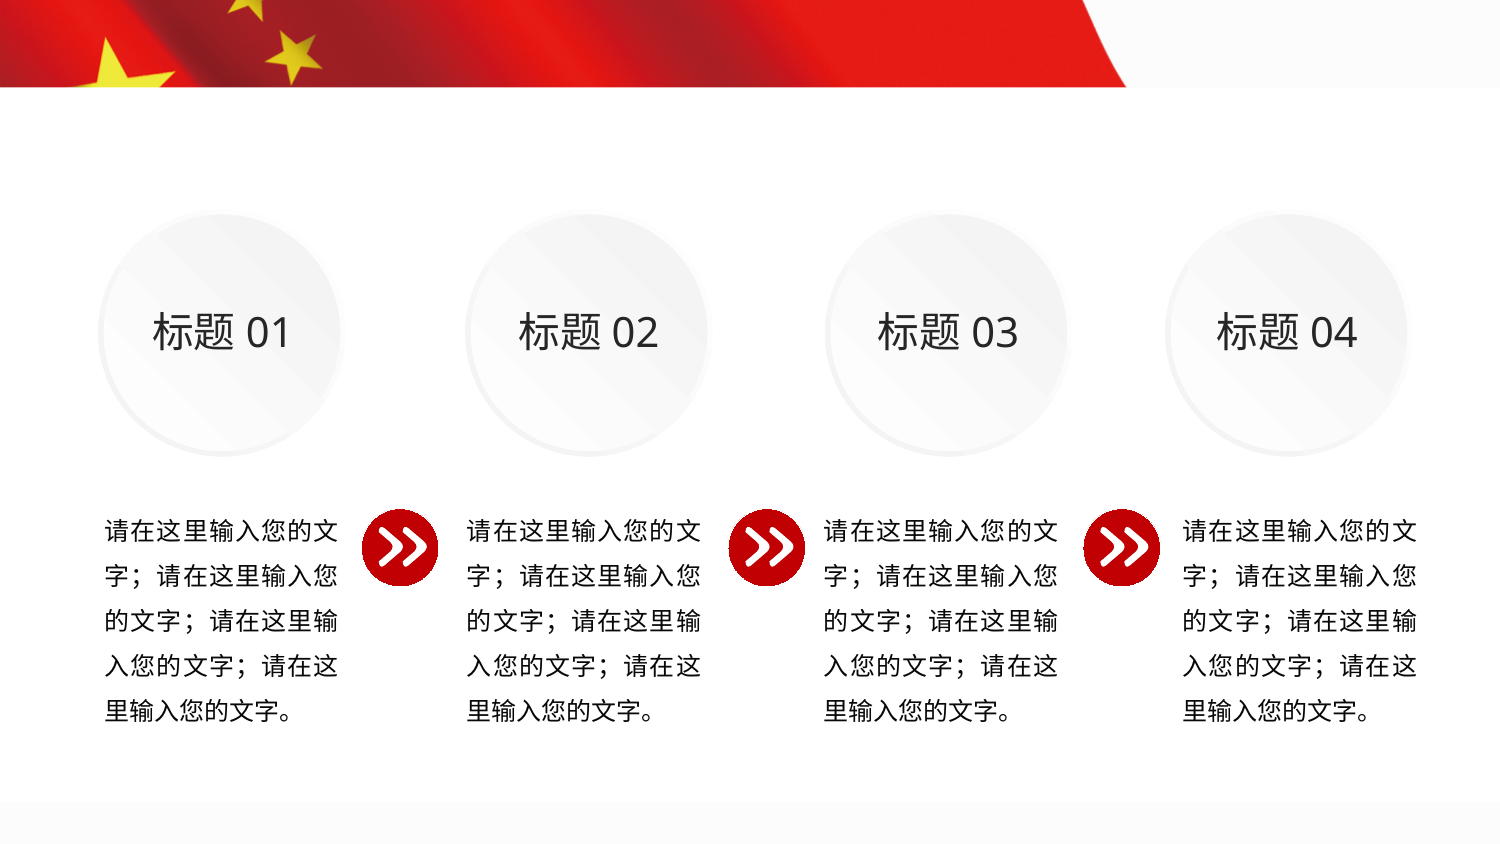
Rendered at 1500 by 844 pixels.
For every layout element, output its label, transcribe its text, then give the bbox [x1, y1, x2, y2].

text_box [727, 508, 806, 588]
text_box 请在这里输入您的文字；请在这里输入您的文字；请在这里输入您的文字；请在这里输入您的文字。 [812, 495, 1070, 731]
text_box 请在这里输入您的文字；请在这里输入您的文字；请在这里输入您的文字；请在这里输入您的文字。 [1171, 495, 1429, 731]
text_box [1164, 208, 1413, 457]
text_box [824, 208, 1073, 457]
text_box 请在这里输入您的文字；请在这里输入您的文字；请在这里输入您的文字；请在这里输入您的文字。 [93, 495, 351, 731]
text_box 请在这里输入您的文字；请在这里输入您的文字；请在这里输入您的文字；请在这里输入您的文字。 [455, 495, 713, 731]
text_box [1082, 508, 1161, 588]
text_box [465, 208, 713, 457]
picture [0, 0, 1398, 87]
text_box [98, 208, 346, 457]
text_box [361, 508, 440, 588]
